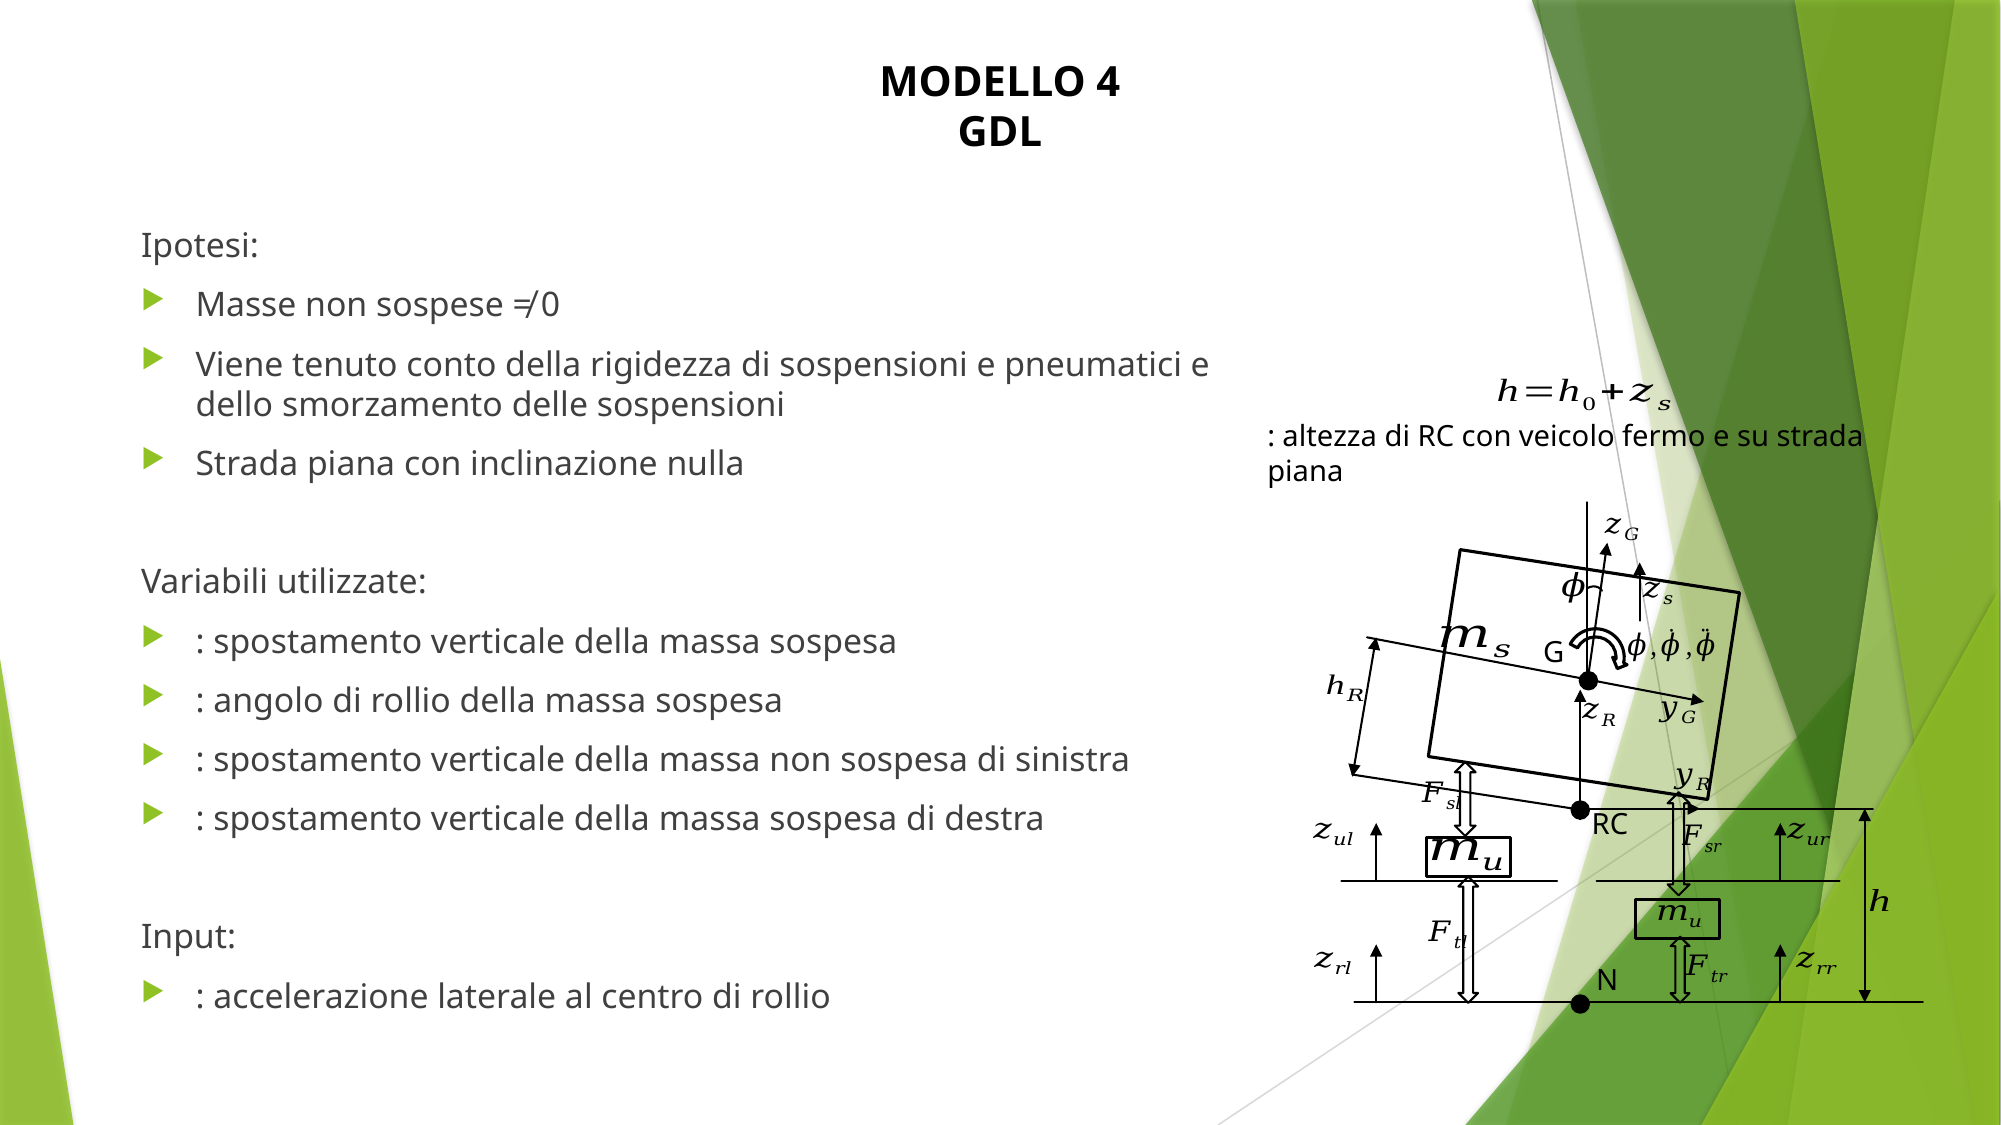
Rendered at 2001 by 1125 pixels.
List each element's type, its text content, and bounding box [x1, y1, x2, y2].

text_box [1592, 542, 1608, 683]
text_box [1453, 819, 1478, 838]
title MODELLO 4 GDL [827, 47, 1173, 265]
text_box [1351, 636, 1377, 774]
text_box [1453, 760, 1478, 773]
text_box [1351, 774, 1574, 810]
text_box [1571, 994, 1590, 1001]
text_box G [1528, 625, 1580, 636]
text_box [1669, 935, 1692, 1001]
text_box N [1581, 953, 1634, 1001]
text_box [1366, 636, 1705, 703]
text_box [1456, 891, 1480, 1001]
text_box [1446, 548, 1580, 636]
text_box [1425, 836, 1512, 878]
text_box RC [1586, 798, 1644, 806]
text_box [1671, 820, 1686, 879]
text_box [1463, 875, 1473, 879]
text_box RC [1576, 819, 1644, 849]
text_box [1586, 571, 1742, 802]
text_box [1634, 898, 1721, 940]
text_box [1426, 712, 1574, 773]
text_box [1666, 791, 1692, 806]
text_box [1672, 891, 1686, 897]
